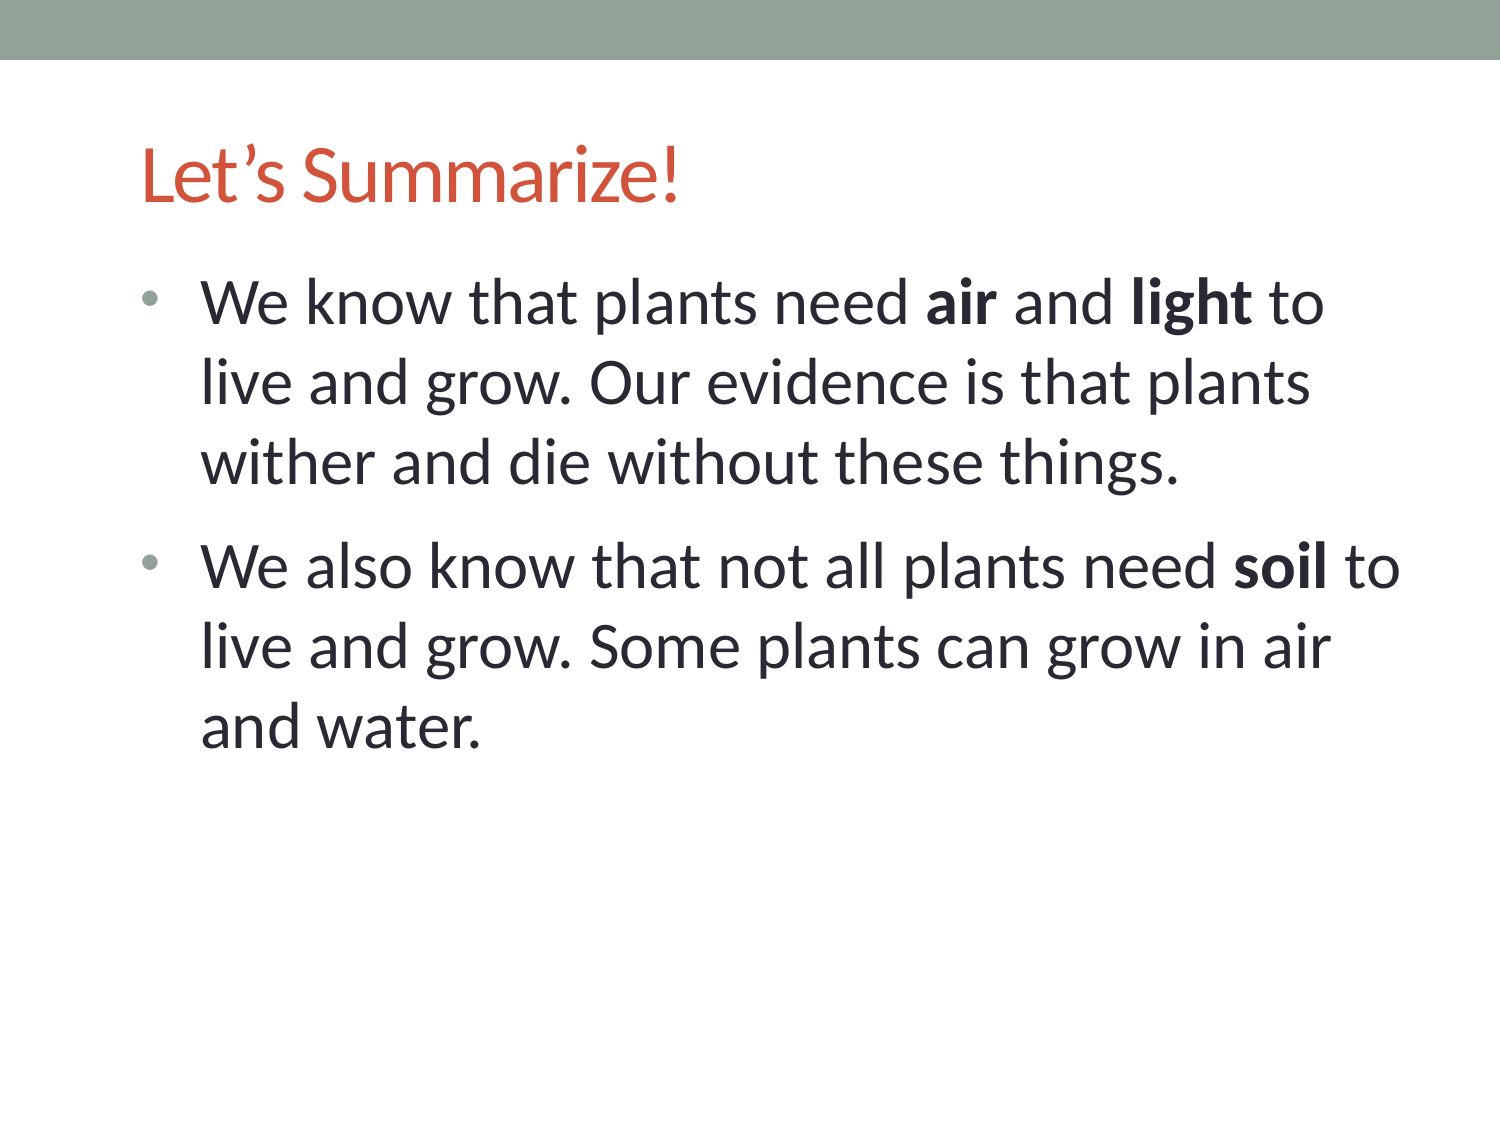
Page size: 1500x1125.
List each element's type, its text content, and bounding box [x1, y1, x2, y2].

title Let’s Summarize! [125, 87, 1425, 249]
list We know that plants need air and light to live and grow. Our evidence is that plants wither and die without these things. We also know that not all plants need soil to live and grow. Some plants can grow in air and water. [125, 249, 1425, 1050]
